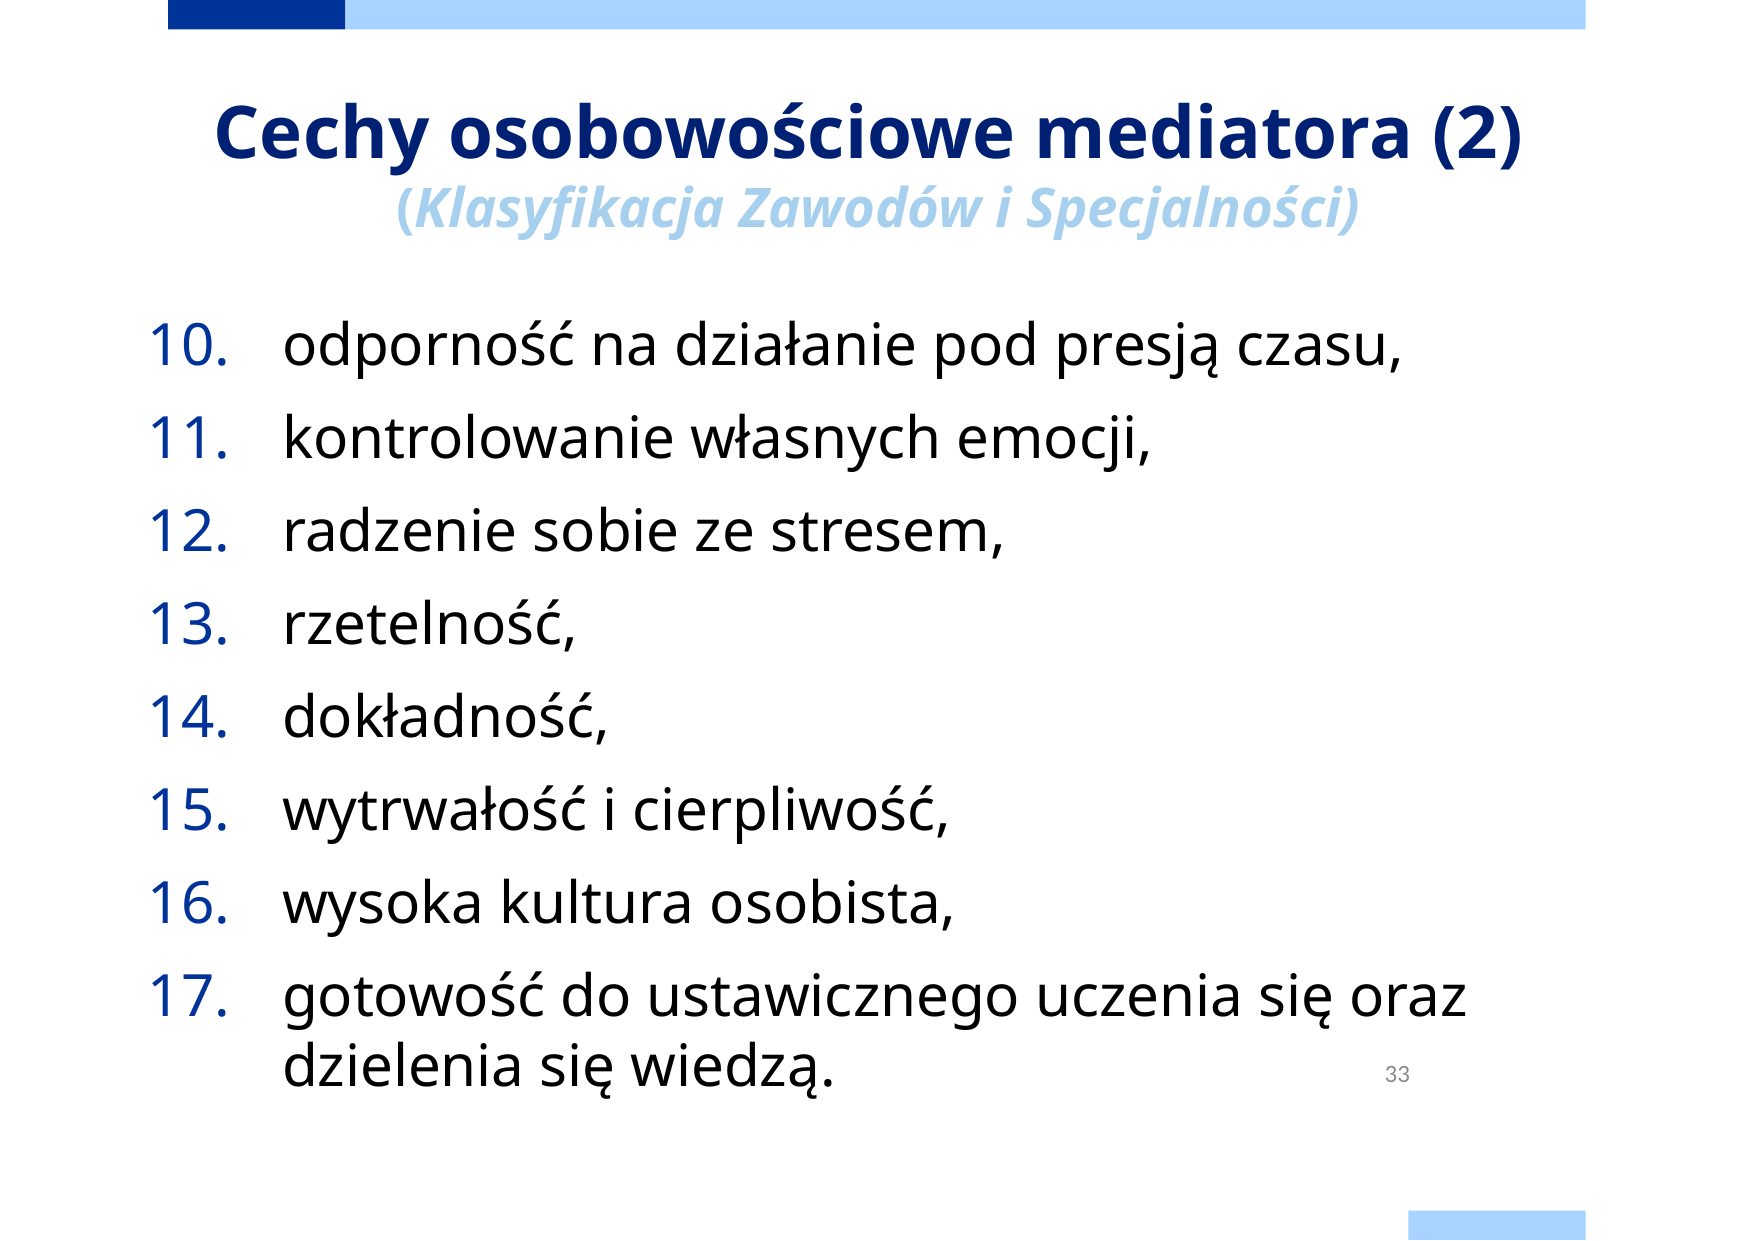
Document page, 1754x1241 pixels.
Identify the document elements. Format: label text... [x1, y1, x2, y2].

slide_number 33 [1074, 1042, 1425, 1103]
title Cechy osobowościowe mediatora (2) (Klasyfikacja Zawodów i Specjalności) [134, 86, 1623, 241]
list odporność na działanie pod presją czasu, kontrolowanie własnych emocji, radzenie sobie ze stresem, rzetelność, dokładność, wytrwałość i cierpliwość, wysoka kultura osobista, gotowość do ustawicznego uczenia się oraz dzielenia się wiedzą. [147, 307, 1594, 894]
